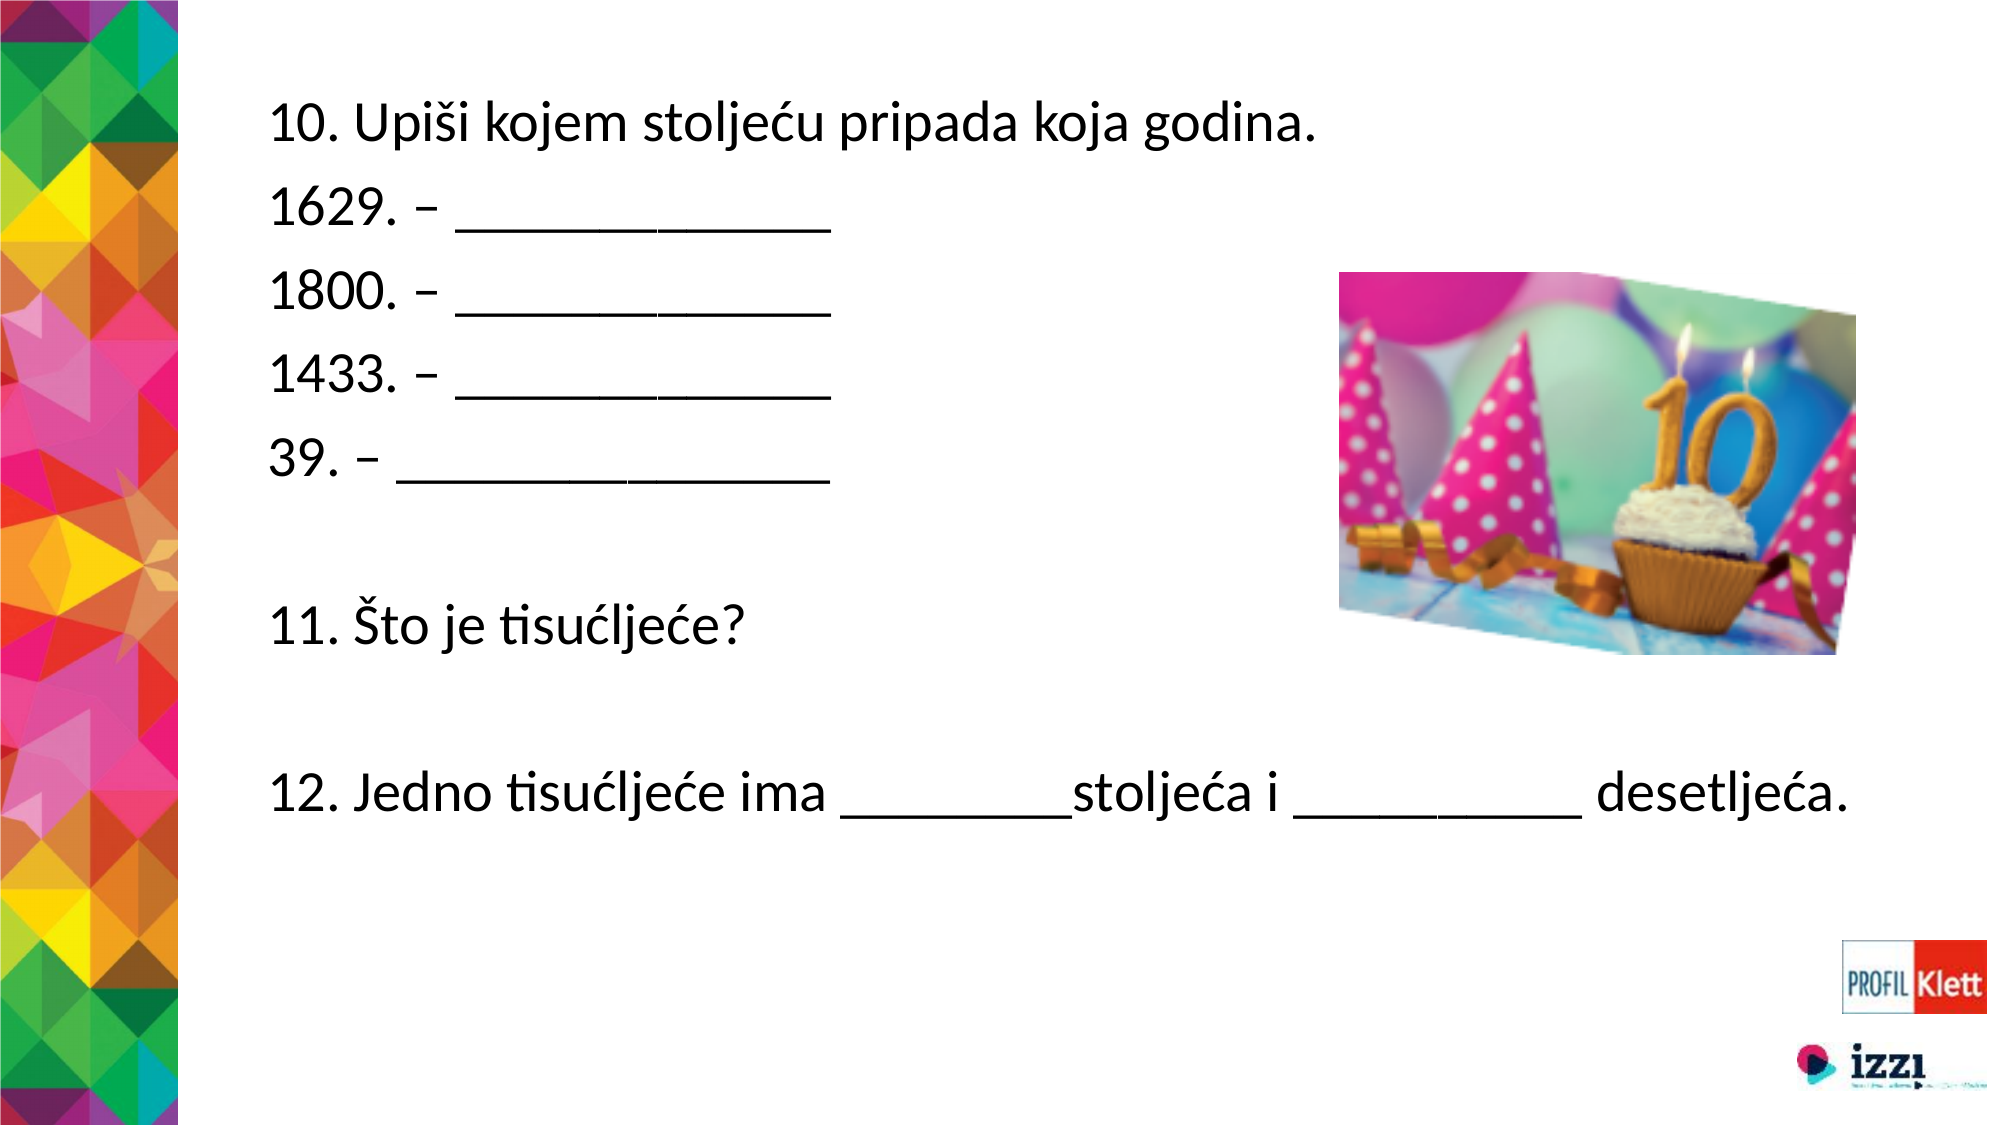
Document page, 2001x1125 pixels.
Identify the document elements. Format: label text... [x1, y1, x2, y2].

list 10. Upiši kojem stoljeću pripada koja godina. 1629. – _____________ 1800. – _____________ 1433. – _____________ 39. – _______________ 11. Što je tisućljeće? 12. Jedno tisućljeće ima ________stoljeća i __________ desetljeća. [252, 83, 1873, 1011]
picture [1842, 940, 1987, 1014]
picture [1, 2, 178, 1124]
picture [1797, 1042, 1987, 1091]
picture [1339, 272, 1856, 655]
